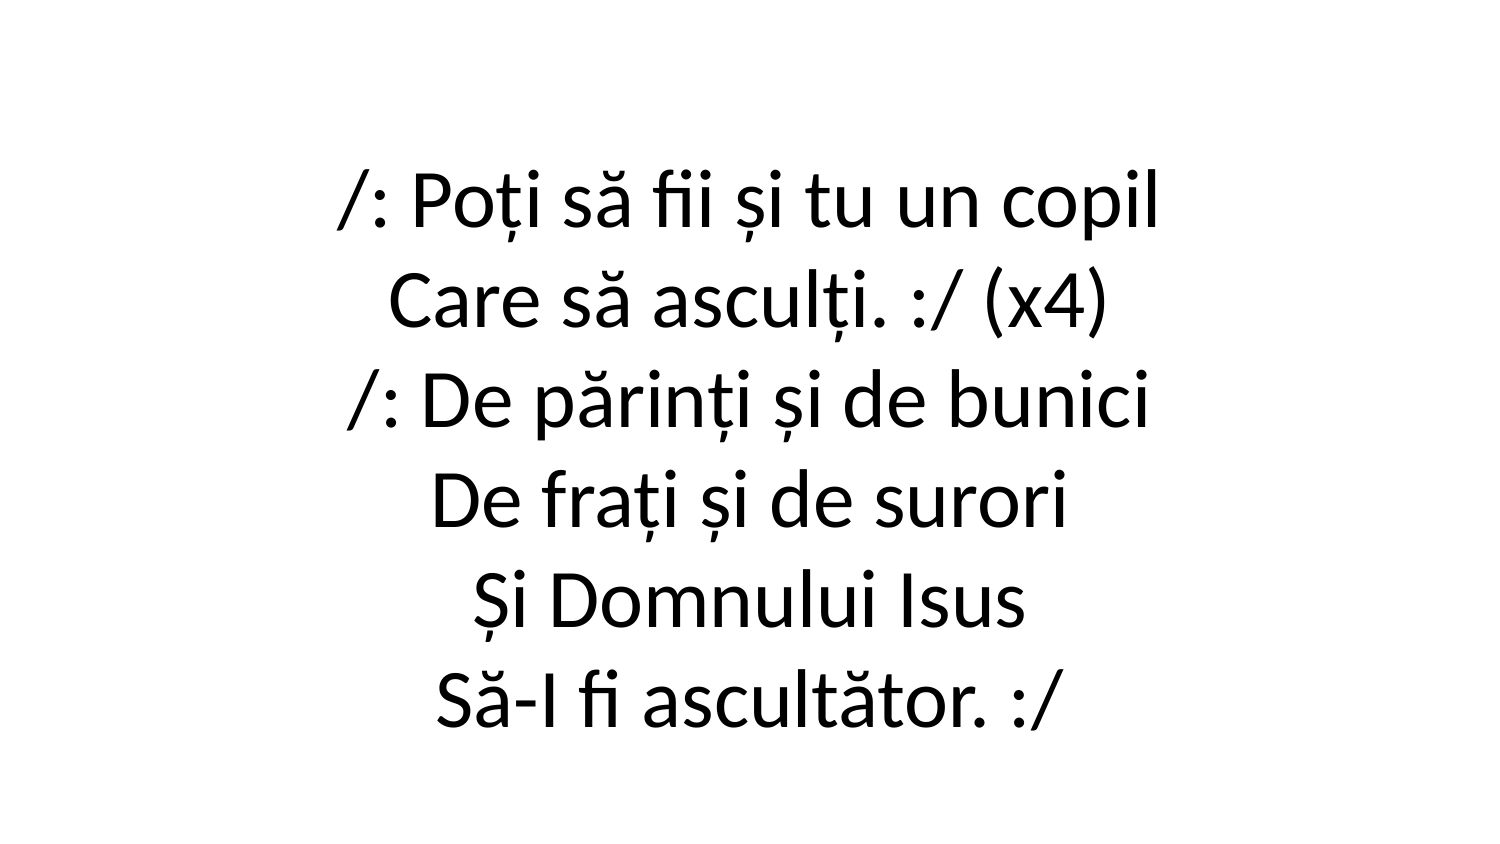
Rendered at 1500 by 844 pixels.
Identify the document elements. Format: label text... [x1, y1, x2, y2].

text_box /: Poți să fii și tu un copil Care să asculți. :/ (x4) /: De părinți și de bunici De frați și de surori Și Domnului Isus Să-I fi ascultător. :/ [322, 92, 1178, 752]
